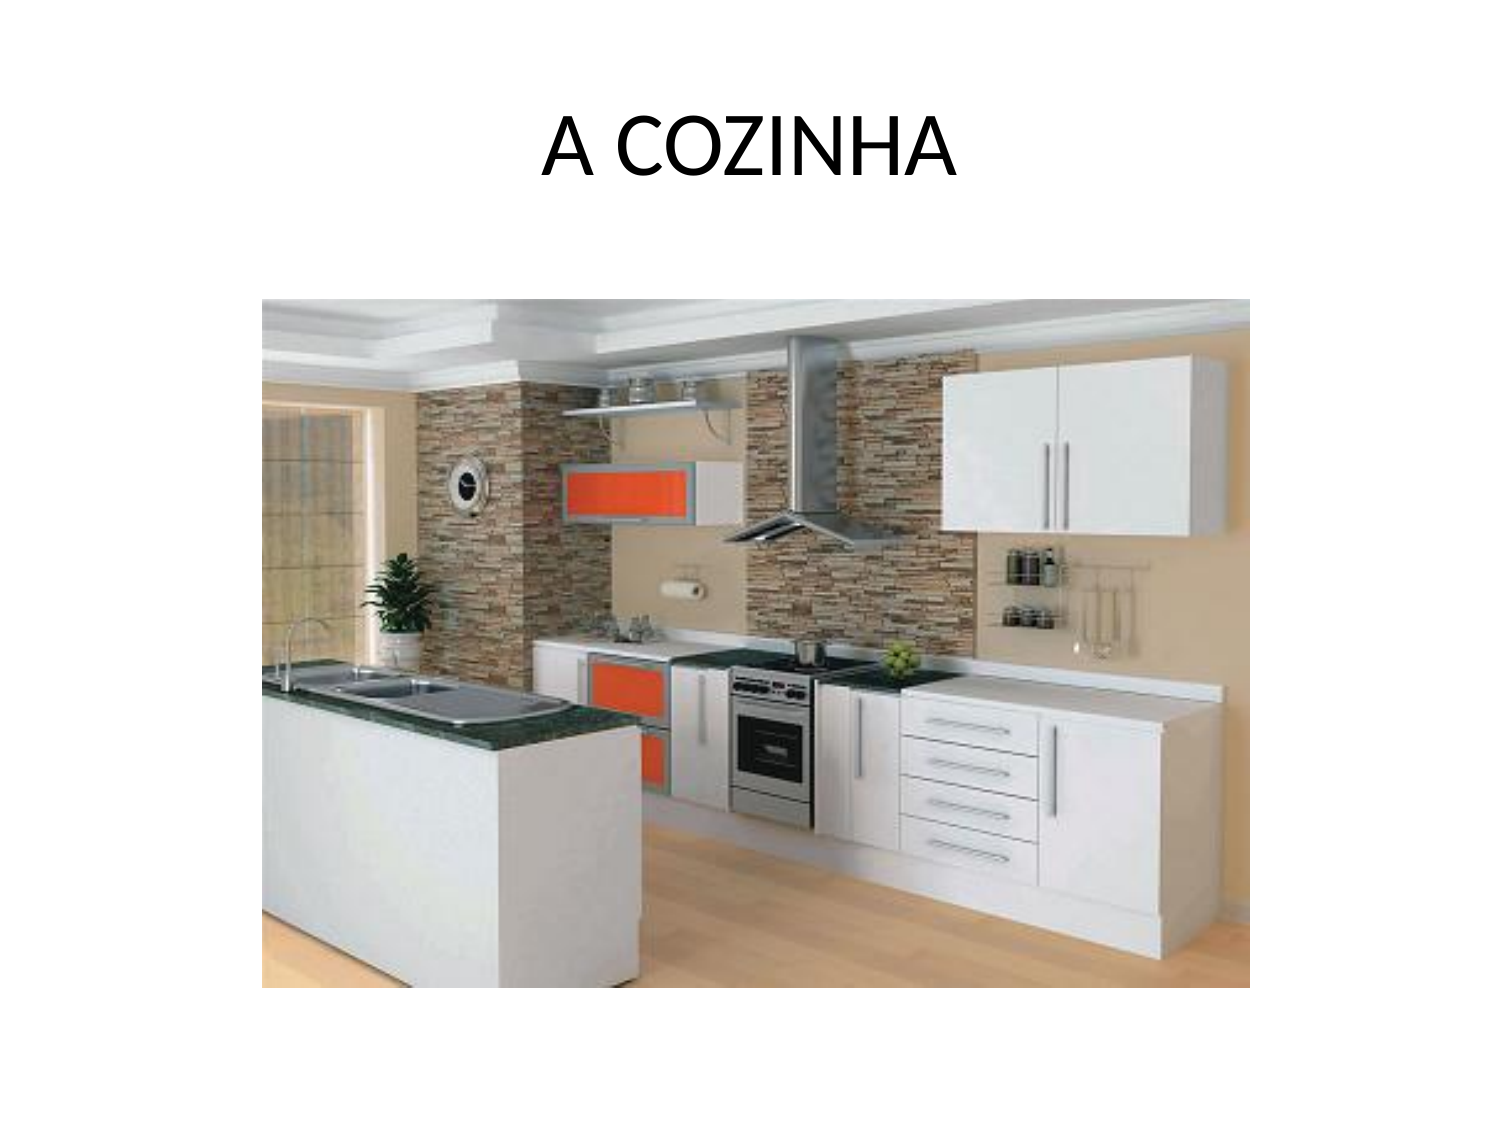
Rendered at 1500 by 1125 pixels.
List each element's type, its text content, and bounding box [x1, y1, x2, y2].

title A COZINHA [75, 45, 1425, 233]
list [262, 299, 1251, 988]
